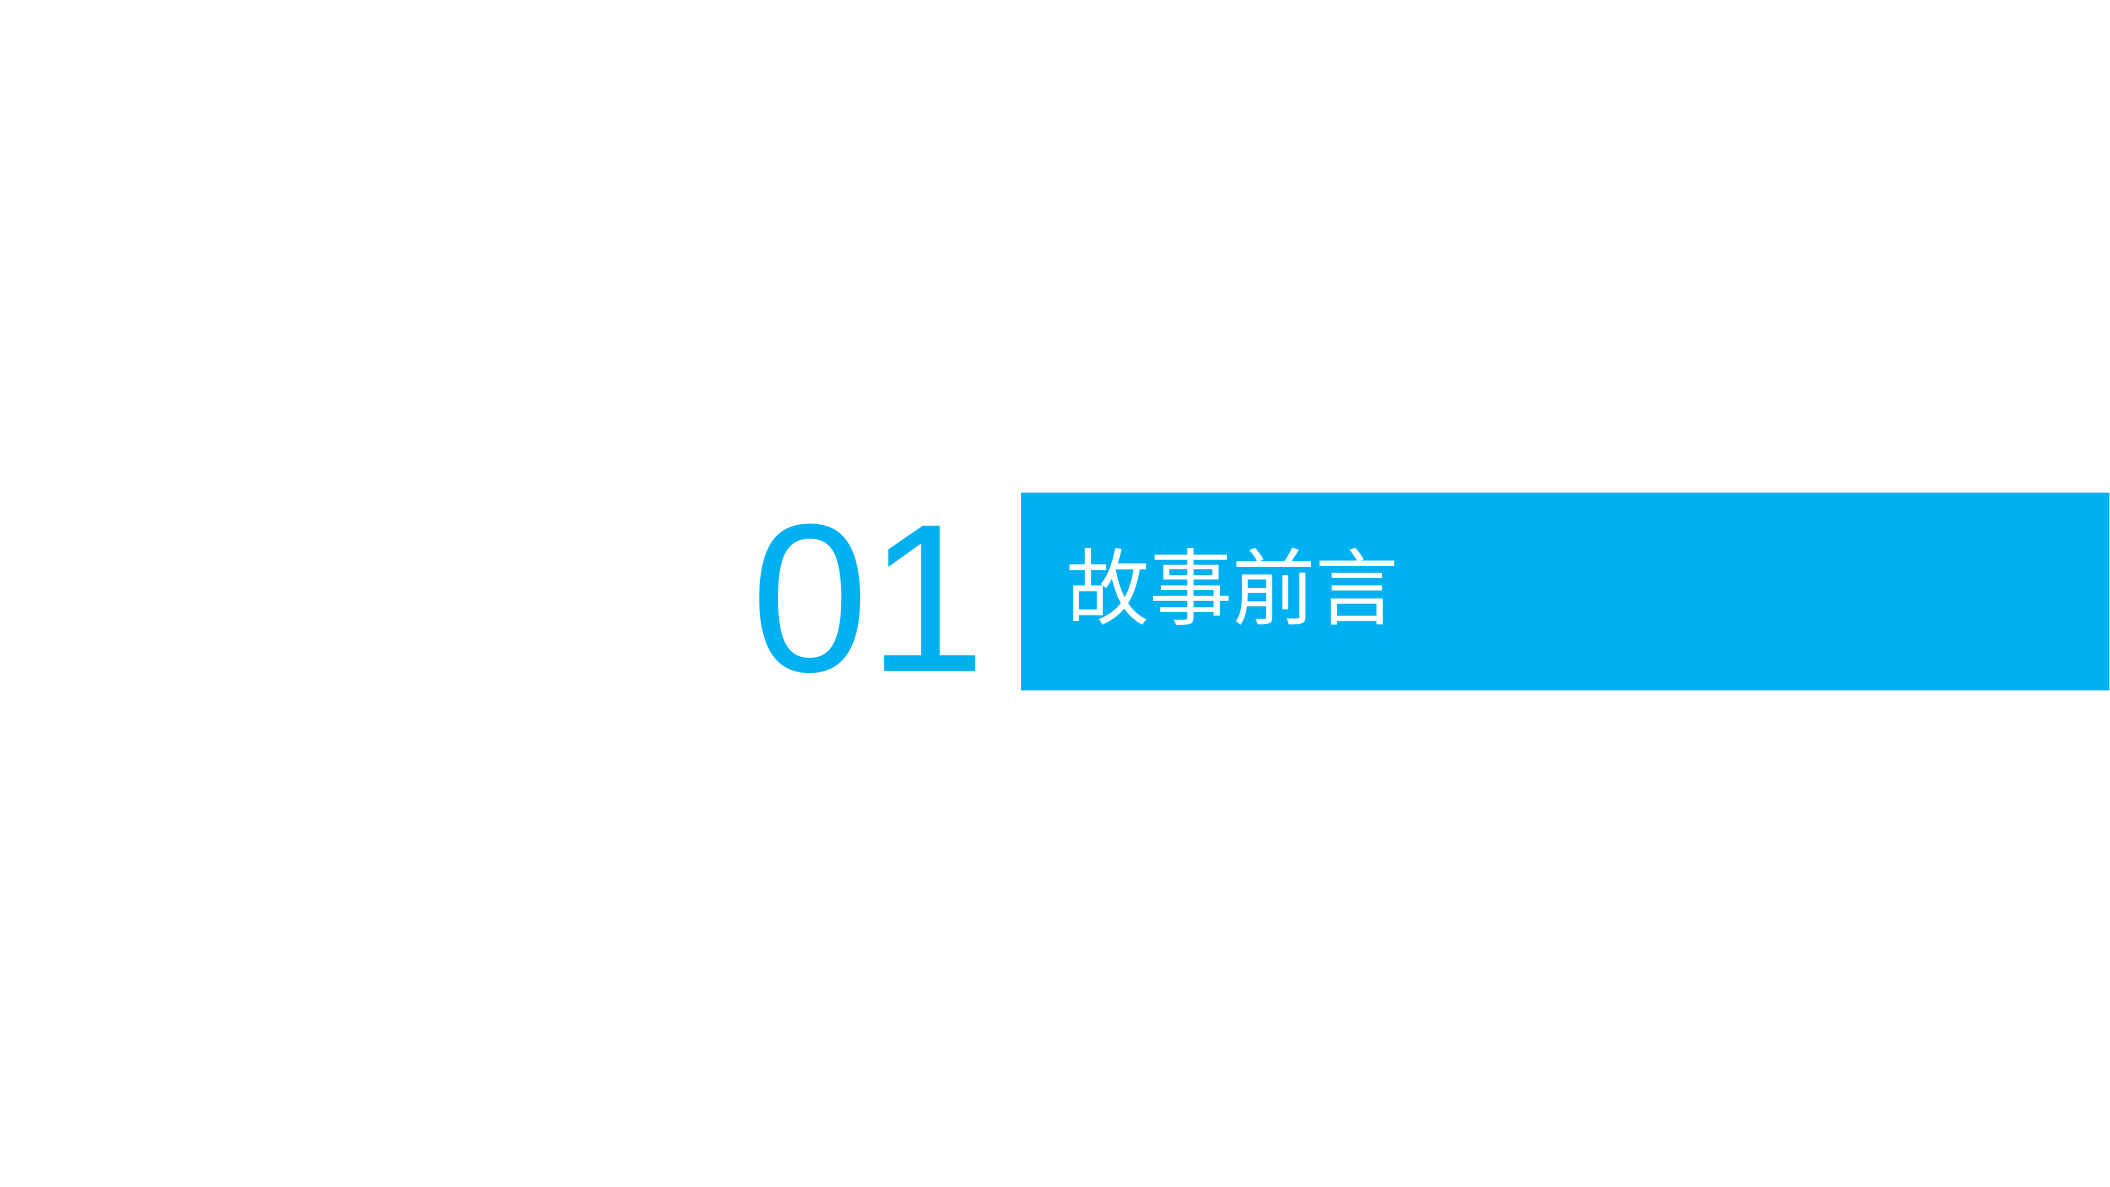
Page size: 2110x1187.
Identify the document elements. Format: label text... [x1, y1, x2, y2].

text_box [1021, 492, 2110, 691]
text_box 故事前言 [1066, 546, 1765, 637]
text_box 01 [751, 460, 986, 714]
